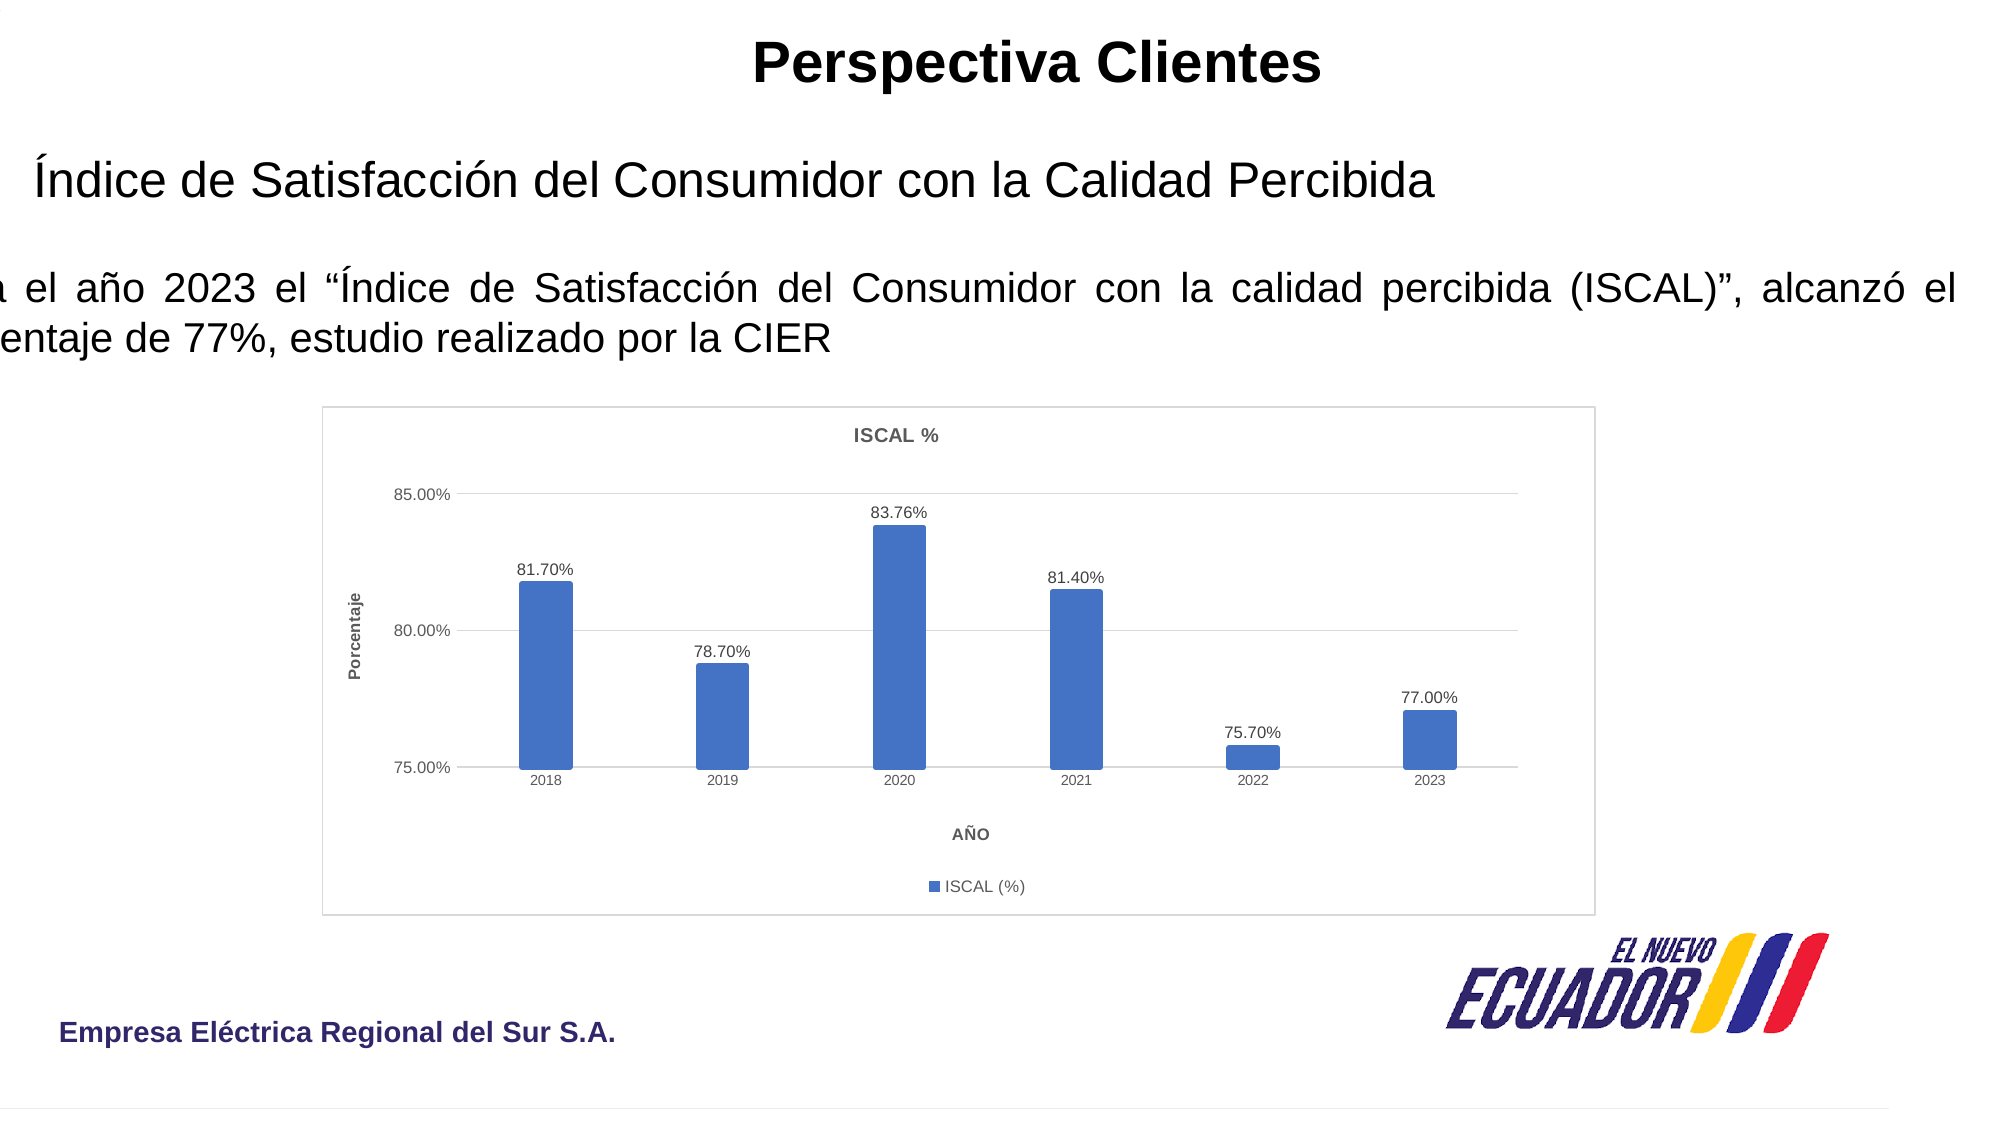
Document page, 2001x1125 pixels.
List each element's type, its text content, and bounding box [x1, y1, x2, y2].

picture [0, 0, 1889, 1109]
chart [321, 405, 1596, 916]
text_box Para el año 2023 el “Índice de Satisfacción del Consumidor con la calidad percibida (ISCAL)”, alcanzó el porcentaje de 77%, estudio realizado por la CIER [1896, 252, 1973, 368]
